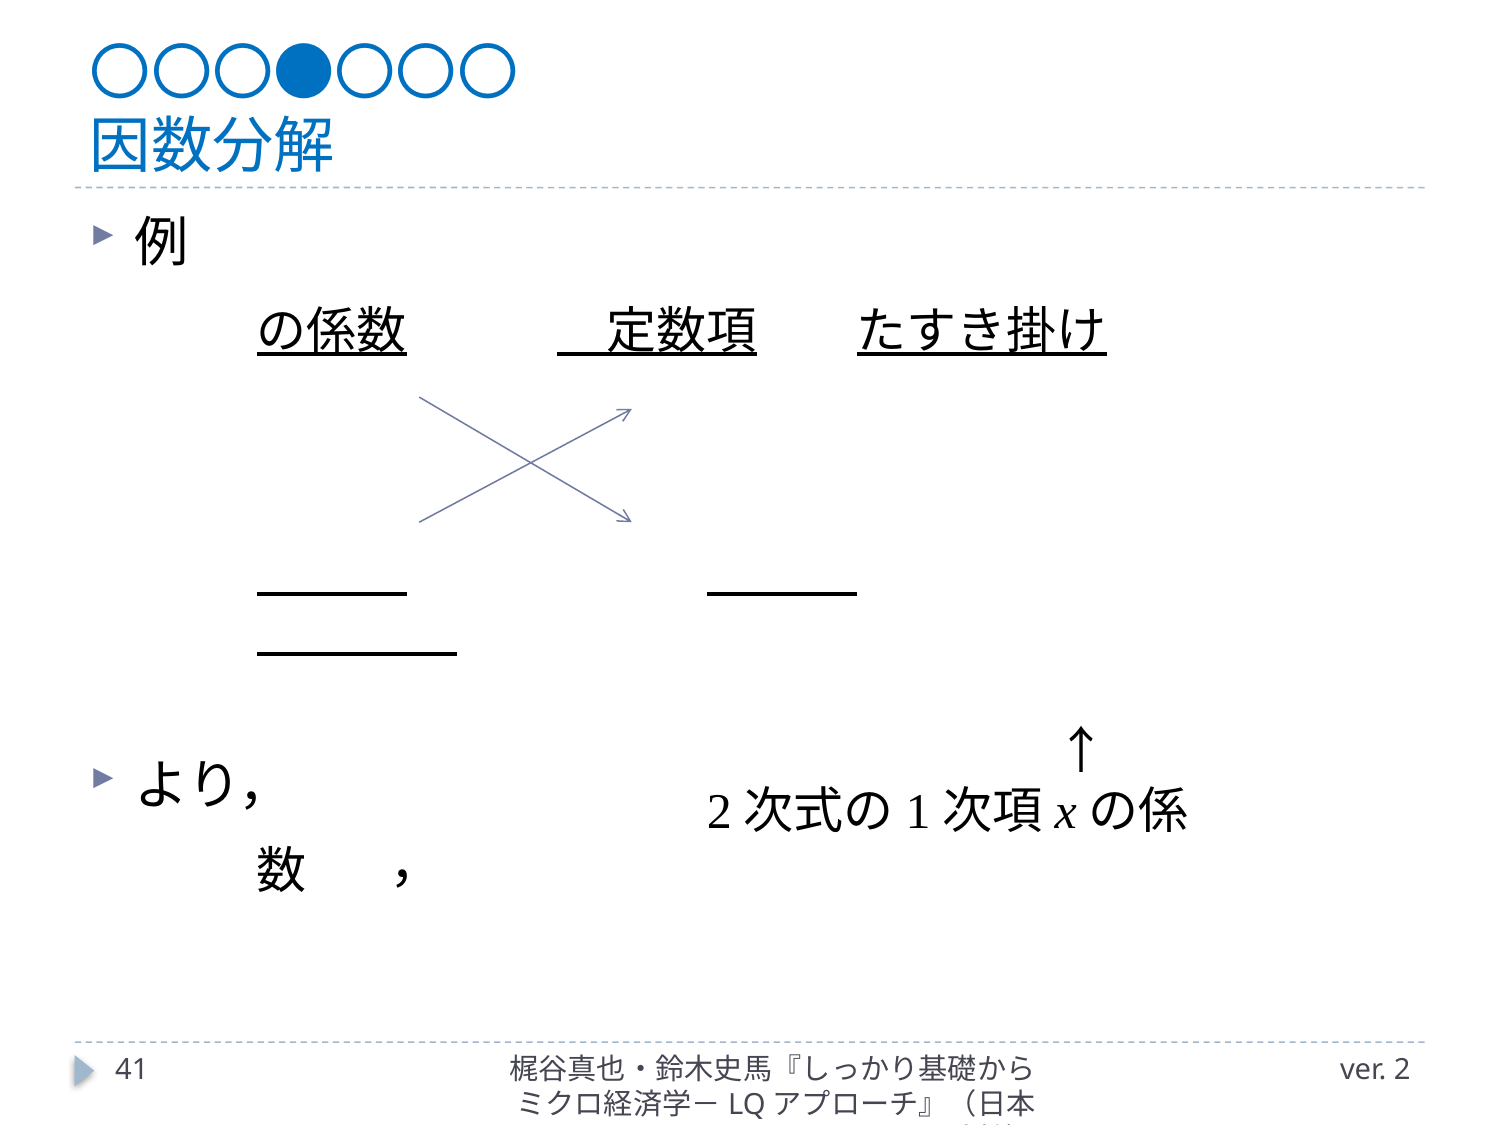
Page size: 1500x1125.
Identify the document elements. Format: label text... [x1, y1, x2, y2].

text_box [418, 396, 632, 523]
slide_number ver. 2 [1050, 1042, 1426, 1103]
footer 梶谷真也・鈴木史馬『しっかり基礎からミクロ経済学－LQアプローチ』（日本評論社） [475, 1042, 1050, 1103]
title 〇〇〇●〇〇〇 因数分解 [75, 24, 1425, 188]
slide_number 41 [100, 1042, 426, 1103]
